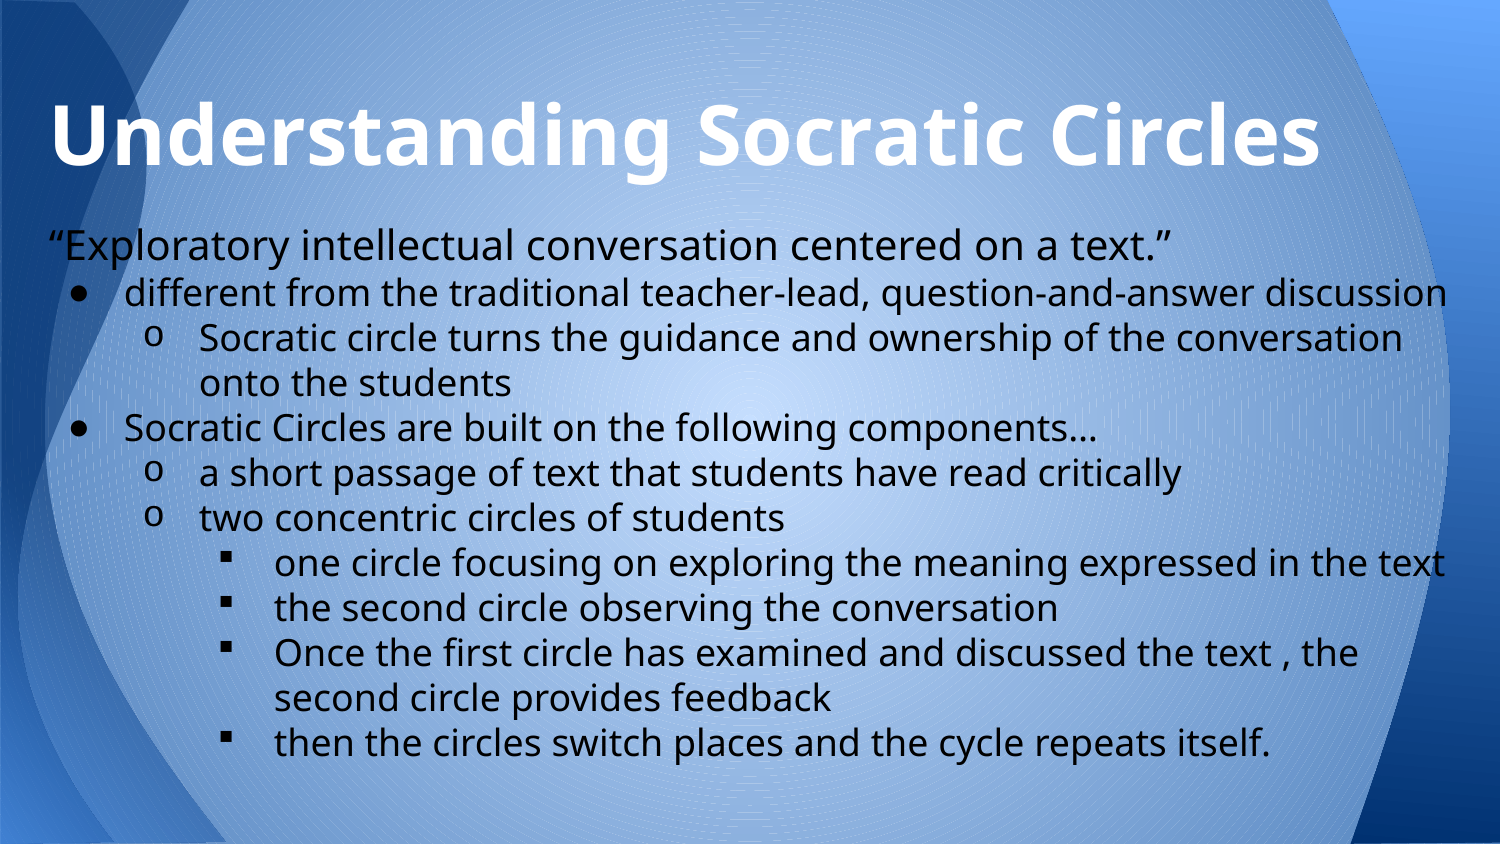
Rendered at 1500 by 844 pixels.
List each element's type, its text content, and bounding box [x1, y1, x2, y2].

list “Exploratory intellectual conversation centered on a text.” different from the traditional teacher-lead, question-and-answer discussion Socratic circle turns the guidance and ownership of the conversation onto the students Socratic Circles are built on the following components… a short passage of text that students have read critically two concentric circles of students one circle focusing on exploring the meaning expressed in the text the second circle observing the conversation Once the first circle has examined and discussed the text , the second circle provides feedback then the circles switch places and the cycle repeats itself. [34, 204, 1476, 800]
title Understanding Socratic Circles [34, 33, 1384, 197]
